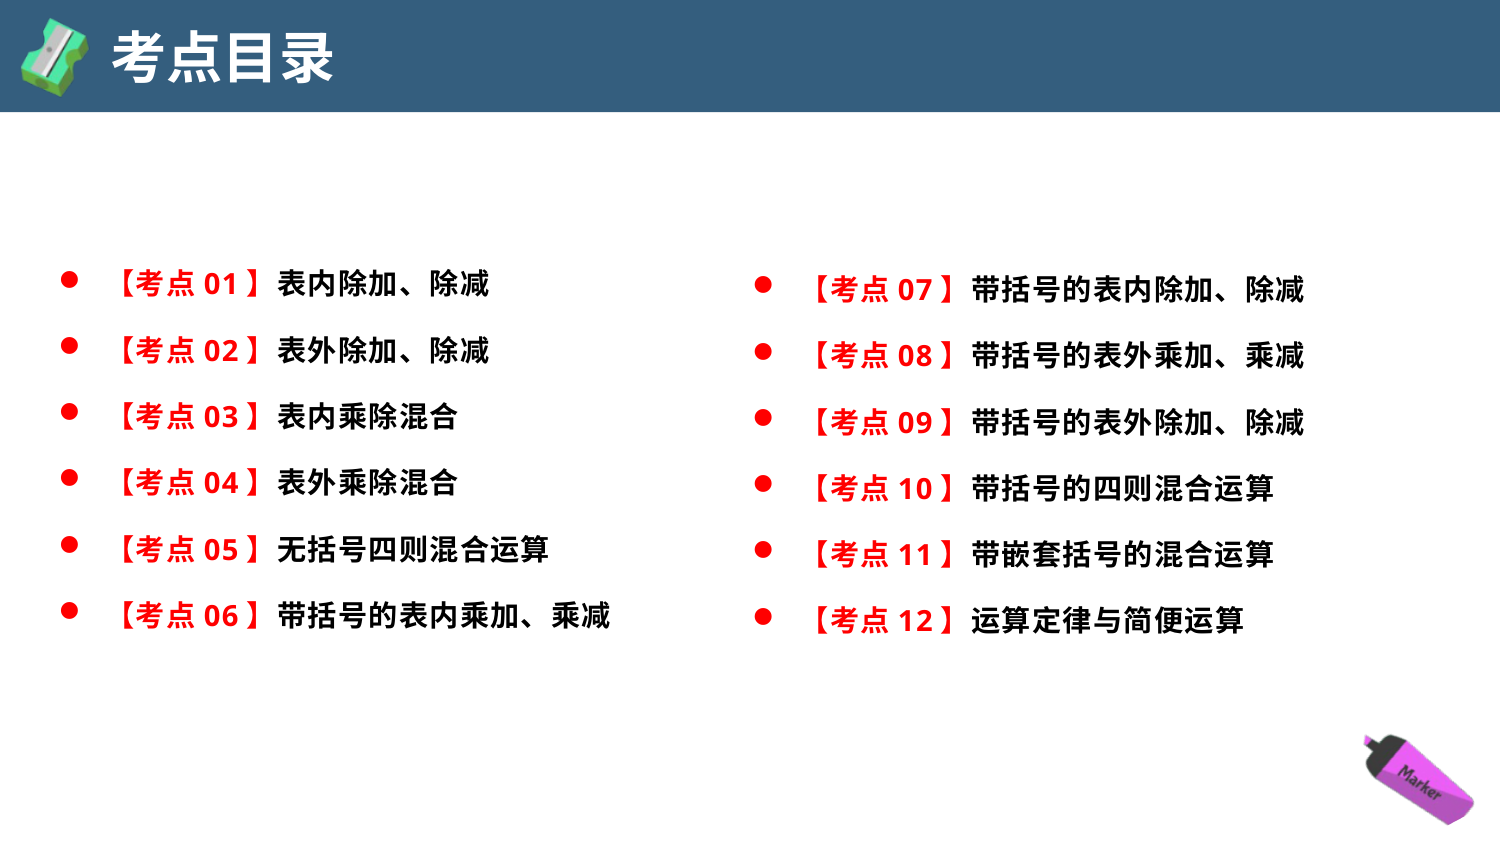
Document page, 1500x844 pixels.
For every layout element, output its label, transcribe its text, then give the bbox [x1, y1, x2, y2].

text_box 【考点01】表内除加、除减 【考点02】表外除加、除减 【考点03】表内乘除混合 【考点04】表外乘除混合 【考点05】无括号四则混合运算 【考点06】带括号的表内乘加、乘减 [50, 201, 891, 501]
text_box [0, 0, 1500, 113]
picture [14, 17, 100, 103]
text_box 考点目录 [104, 9, 1444, 104]
text_box 【考点07】带括号的表内除加、除减 【考点08】带括号的表外乘加、乘减 【考点09】带括号的表外除加、除减 【考点10】带括号的四则混合运算 【考点11】带嵌套括号的混合运算 【考点12】运算定律与简便运算 [737, 253, 1488, 646]
picture [1344, 700, 1479, 844]
